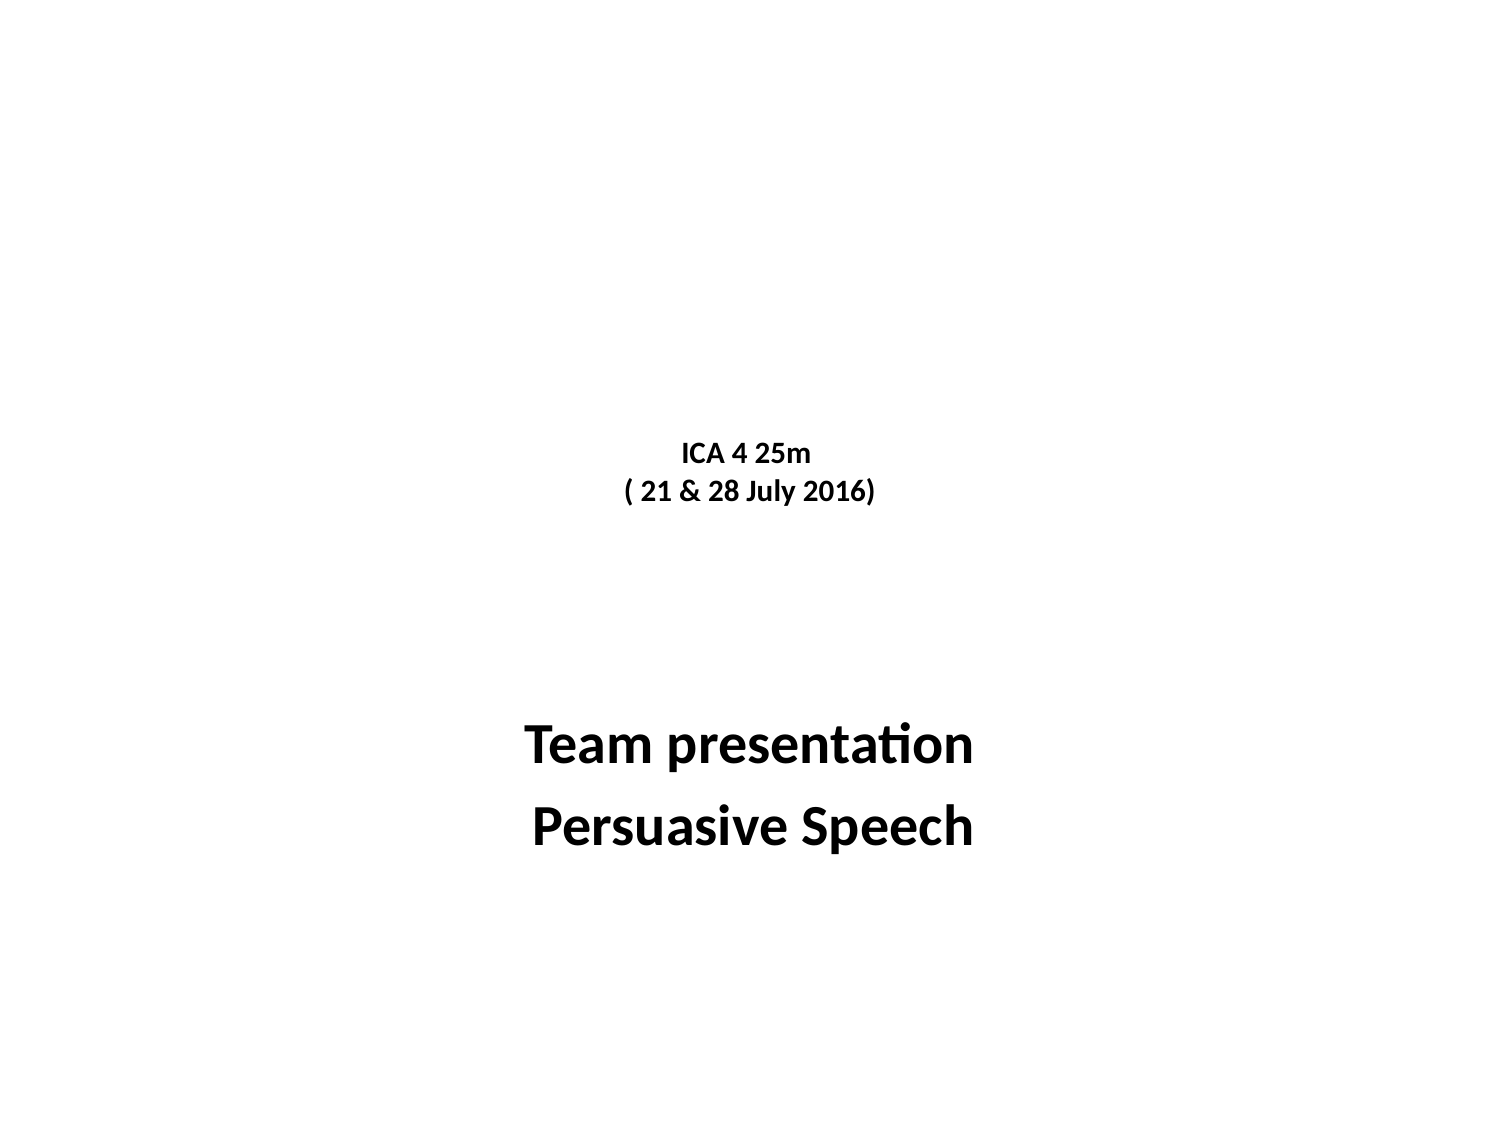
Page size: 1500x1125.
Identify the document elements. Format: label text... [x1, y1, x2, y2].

subtitle Team presentation Persuasive Speech [225, 637, 1275, 925]
title ICA 4 25m ( 21 & 28 July 2016) [112, 349, 1388, 591]
